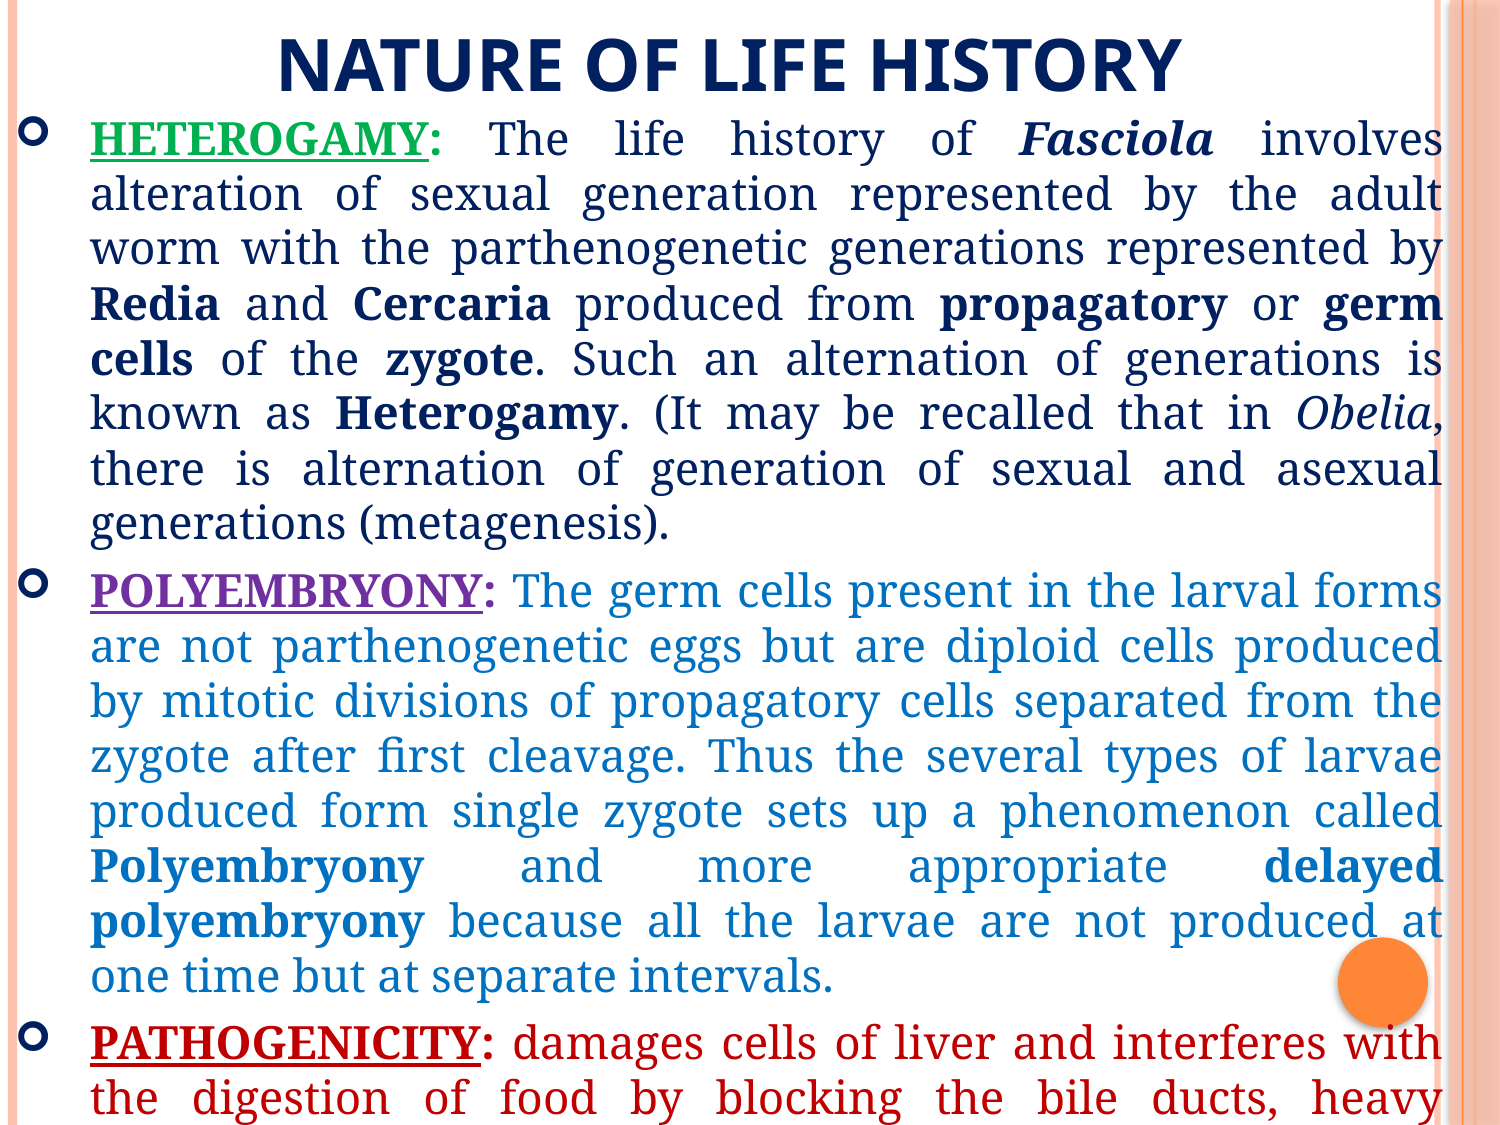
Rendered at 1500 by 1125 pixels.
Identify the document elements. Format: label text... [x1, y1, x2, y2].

title Nature Of Life History [0, 11, 1459, 101]
list HETEROGAMY: The life history of Fasciola involves alteration of sexual generation represented by the adult worm with the parthenogenetic generations represented by Redia and Cercaria produced from propagatory or germ cells of the zygote. Such an alternation of generations is known as Heterogamy. (It may be recalled that in Obelia, there is alternation of generation of sexual and asexual generations (metagenesis). POLYEMBRYONY: The germ cells present in the larval forms are not parthenogenetic eggs but are diploid cells produced by mitotic divisions of propagatory cells separated from the zygote after first cleavage. Thus the several types of larvae produced form single zygote sets up a phenomenon called Polyembryony and more appropriate delayed polyembryony because all the larvae are not produced at one time but at separate intervals. PATHOGENICITY: damages cells of liver and interferes with the digestion of food by blocking the bile ducts, heavy infection causes ‘Fascioliasis or Liver-rot’ resulting in complete breakdown of liver. Its excretory matter is also poisonous. [0, 101, 1459, 1125]
